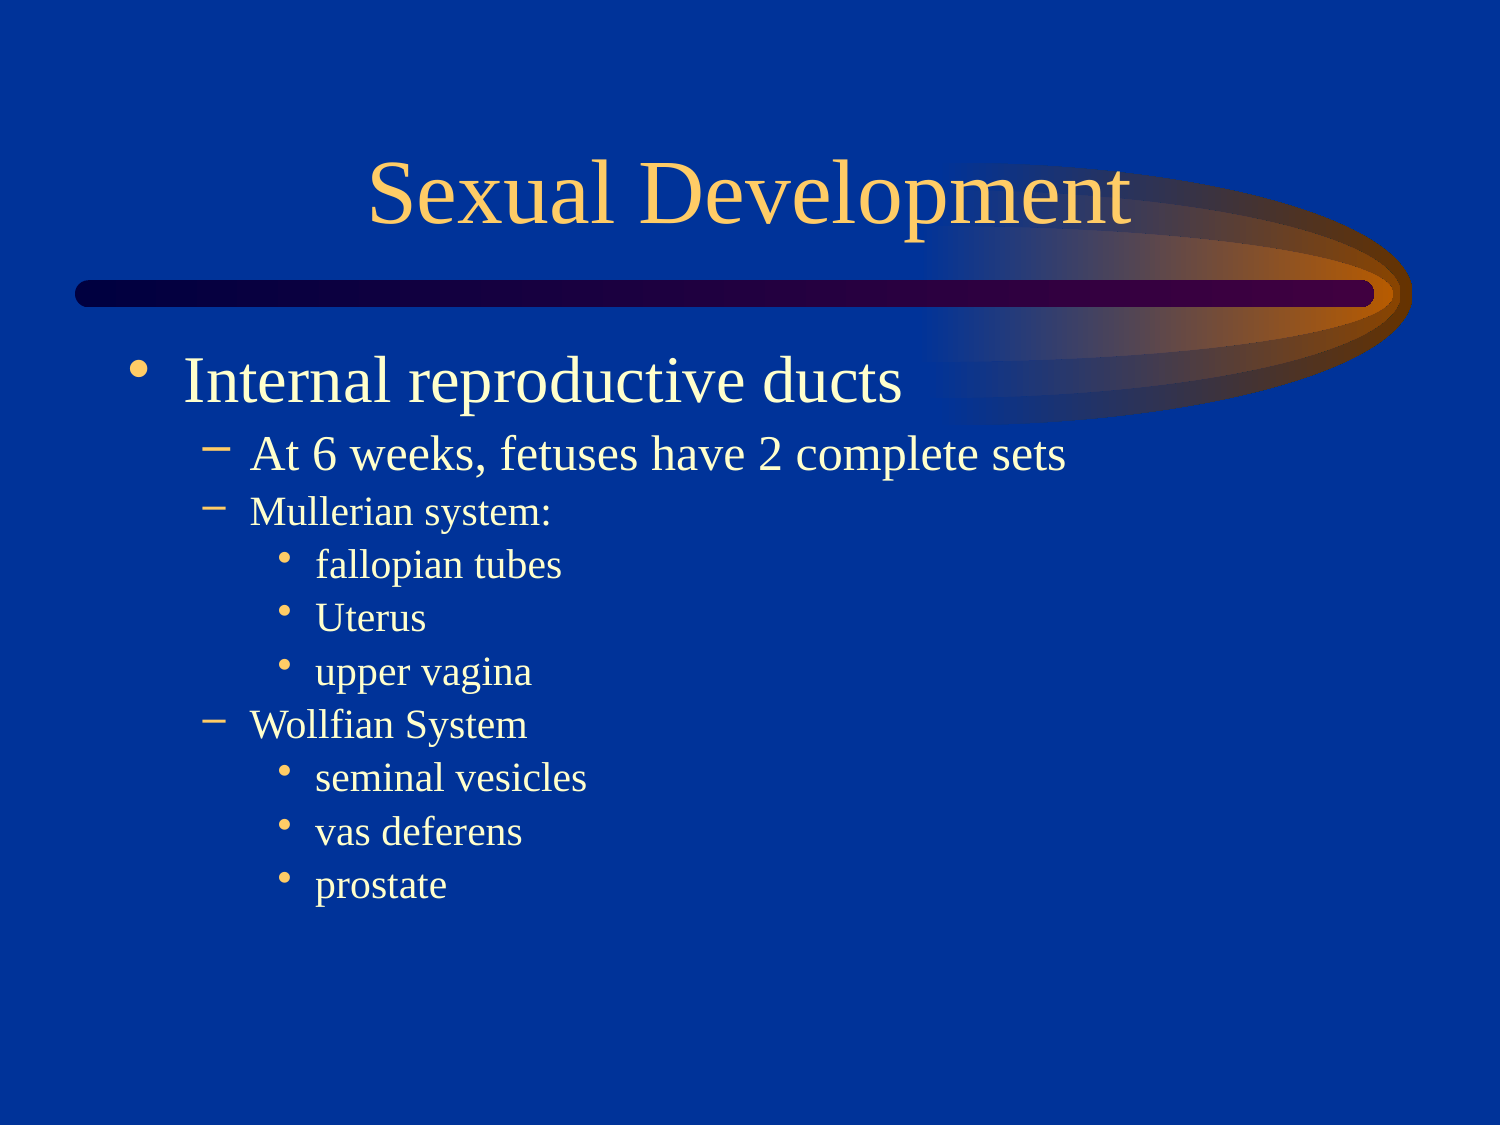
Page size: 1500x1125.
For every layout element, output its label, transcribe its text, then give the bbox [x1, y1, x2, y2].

title Sexual Development [112, 62, 1388, 251]
list Internal reproductive ducts At 6 weeks, fetuses have 2 complete sets Mullerian system: fallopian tubes Uterus upper vagina Wollfian System seminal vesicles vas deferens prostate [112, 337, 1388, 1013]
